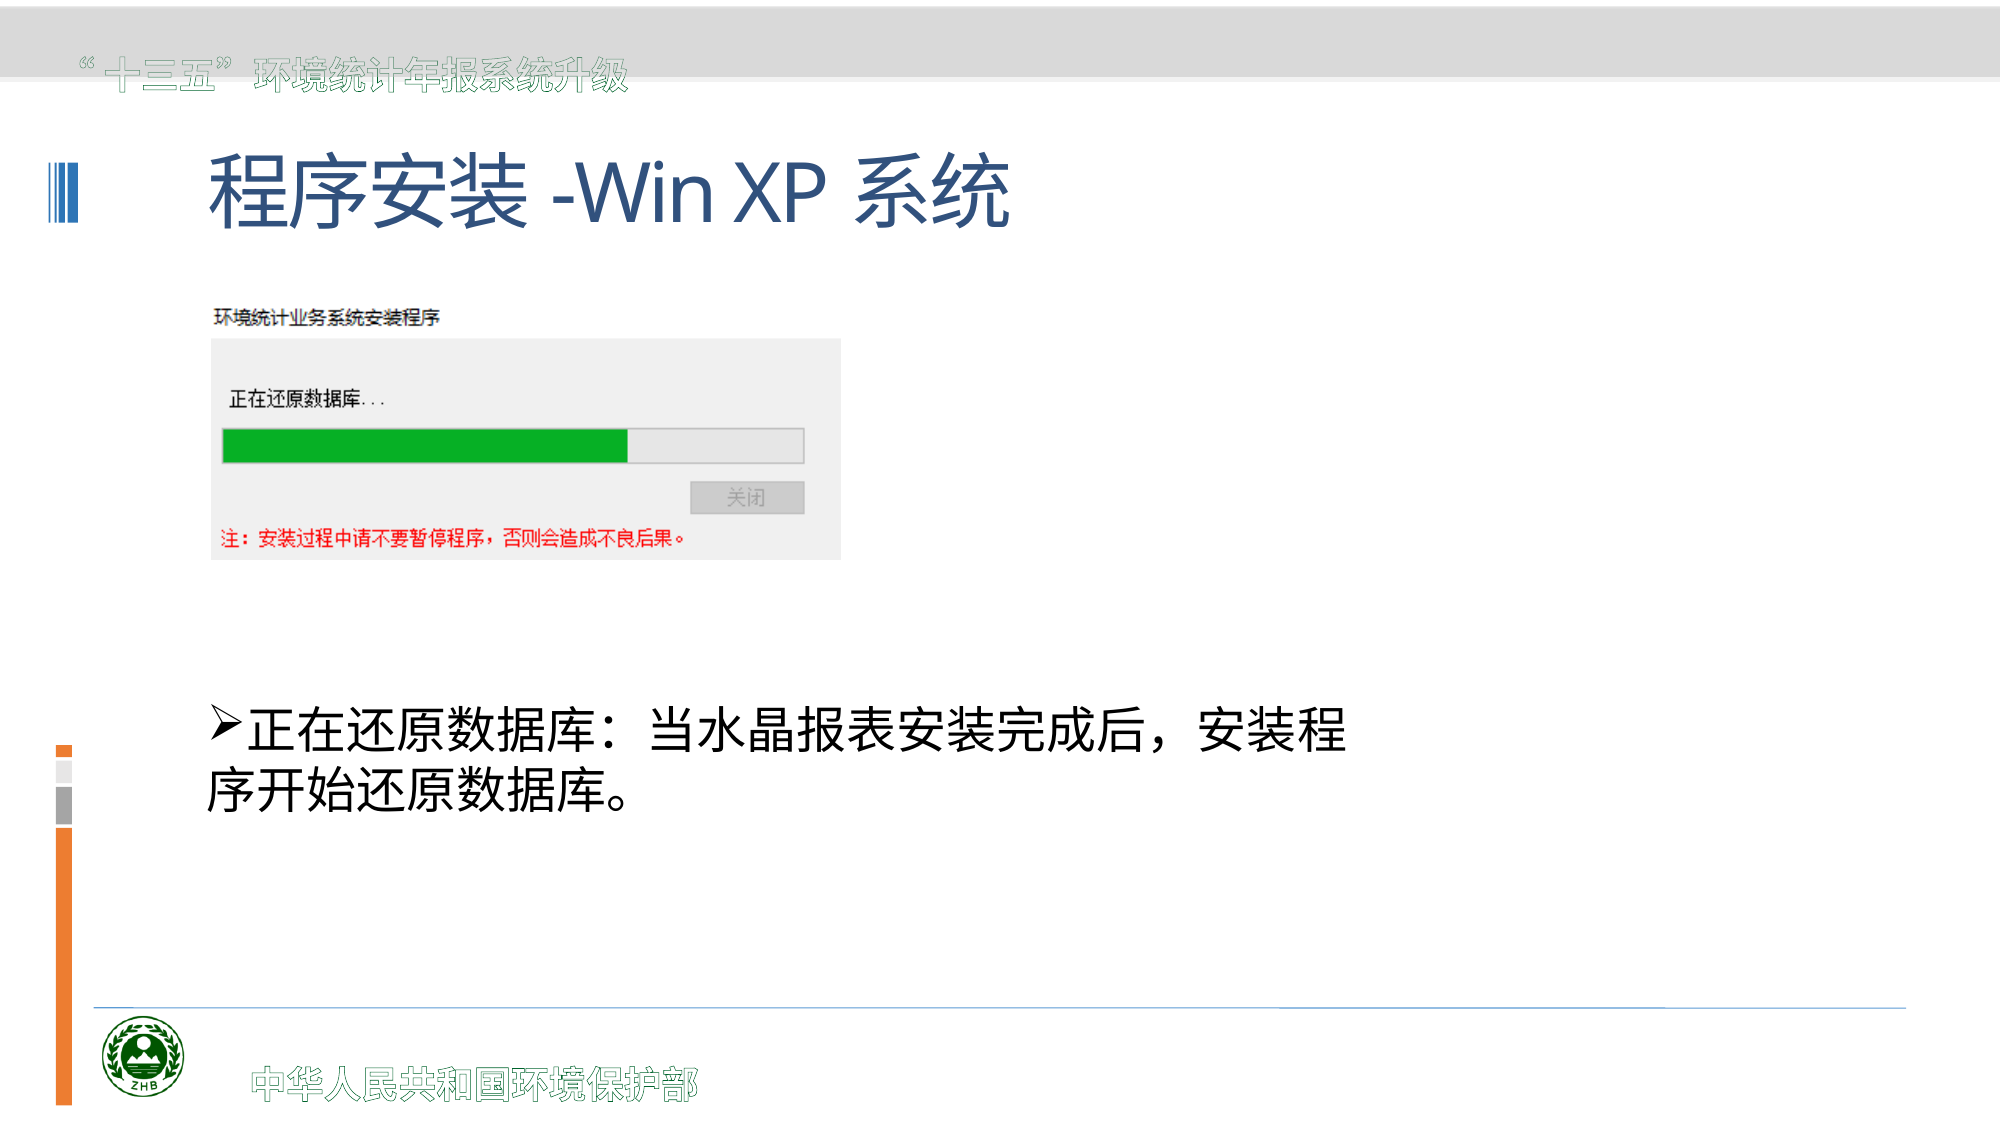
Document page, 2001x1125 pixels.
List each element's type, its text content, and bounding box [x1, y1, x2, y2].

text_box 正在还原数据库：当水晶报表安装完成后，安装程序开始还原数据库。 [192, 690, 1377, 826]
picture [93, 1007, 188, 1106]
picture [211, 301, 841, 560]
text_box 程序安装-Win XP系统 [192, 131, 1080, 261]
